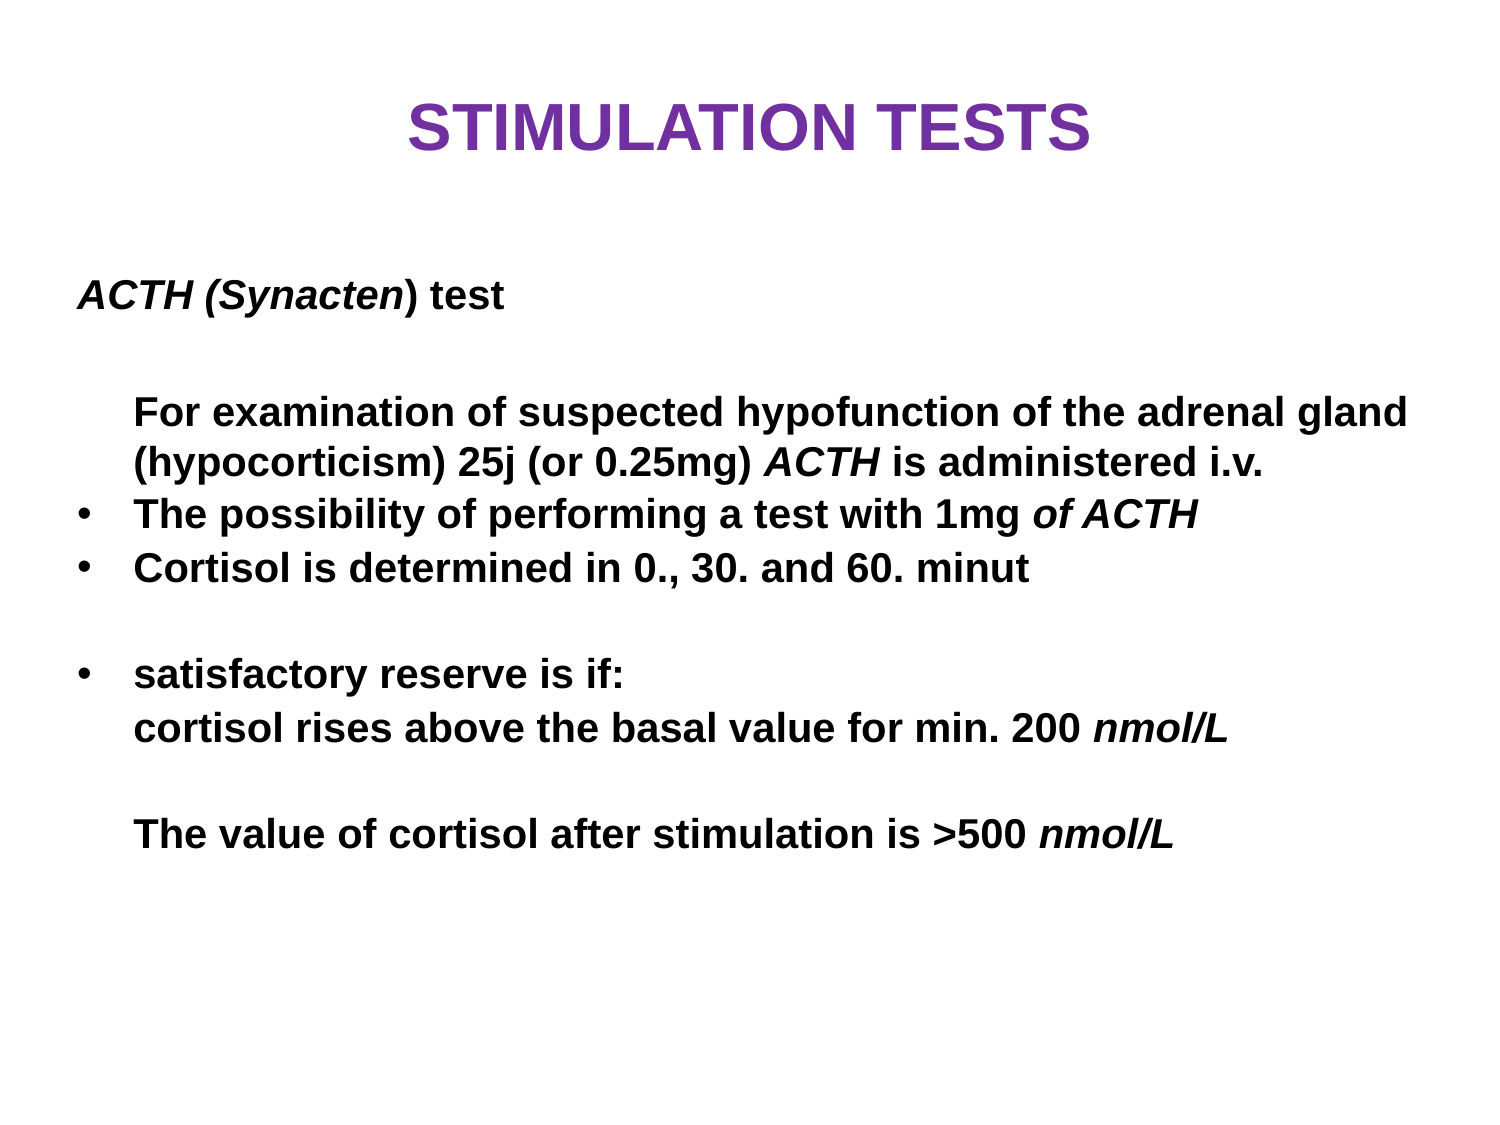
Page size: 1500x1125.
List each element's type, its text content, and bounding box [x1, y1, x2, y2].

list ACTH (Synacten) test For examination of suspected hypofunction of the adrenal gland (hypocorticism) 25j (or 0.25mg) ACTH is administered i.v. The possibility of performing a test with 1mg of ACTH Cortisol is determined in 0., 30. and 60. minut satisfactory reserve is if: cortisol rises above the basal value for min. 200 nmol/L The value of cortisol after stimulation is >500 nmol/L [61, 191, 1500, 1006]
title STIMULATION TESTS [0, 35, 1500, 213]
